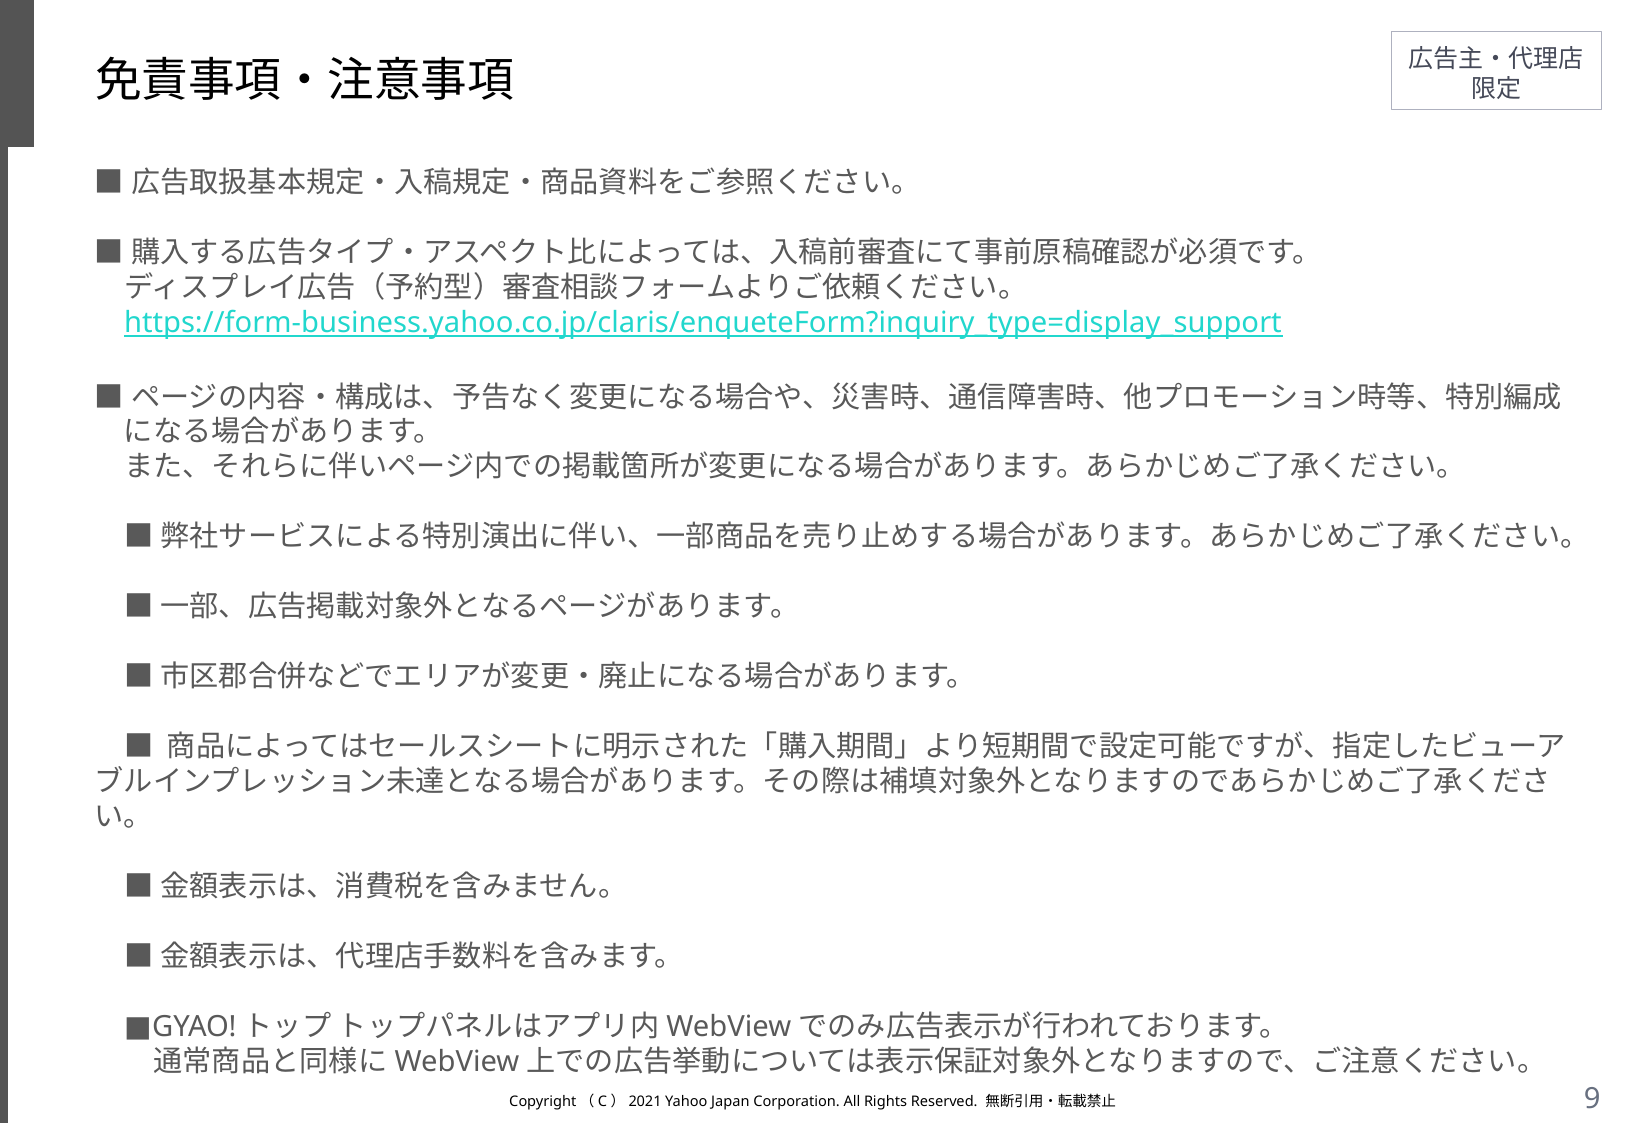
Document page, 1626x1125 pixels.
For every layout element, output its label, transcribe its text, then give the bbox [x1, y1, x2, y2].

text_box ■広告取扱基本規定・入稿規定・商品資料をご参照ください。 ■購入する広告タイプ・アスペクト比によっては、入稿前審査にて事前原稿確認が必須です。 ディスプレイ広告（予約型）審査相談フォームよりご依頼ください。 https://form-business.yahoo.co.jp/claris/enqueteForm?inquiry_type=display_support ■ページの内容・構成は、予告なく変更になる場合や、災害時、通信障害時、他プロモーション時等、特別編成になる場合があります。 また、それらに伴いページ内での掲載箇所が変更になる場合があります。あらかじめご了承ください。 ■弊社サービスによる特別演出に伴い、一部商品を売り止めする場合があります。あらかじめご了承ください。 ■一部、広告掲載対象外となるページがあります。 ■市区郡合併などでエリアが変更・廃止になる場合があります。 ■ 商品によってはセールスシートに明示された「購入期間」より短期間で設定可能ですが、指定したビューアブルインプレッション未達となる場合があります。その際は補填対象外となりますのであらかじめご了承ください。 ■金額表示は、消費税を含みません。 ■金額表示は、代理店手数料を含みます。 ■GYAO!トップ トップパネルはアプリ内WebViewでのみ広告表示が行われております。 通常商品と同様にWebView上での広告挙動については表示保証対象外となりますので、ご注意ください。 [80, 155, 1590, 1125]
title 免責事項・注意事項 [80, 42, 1392, 114]
